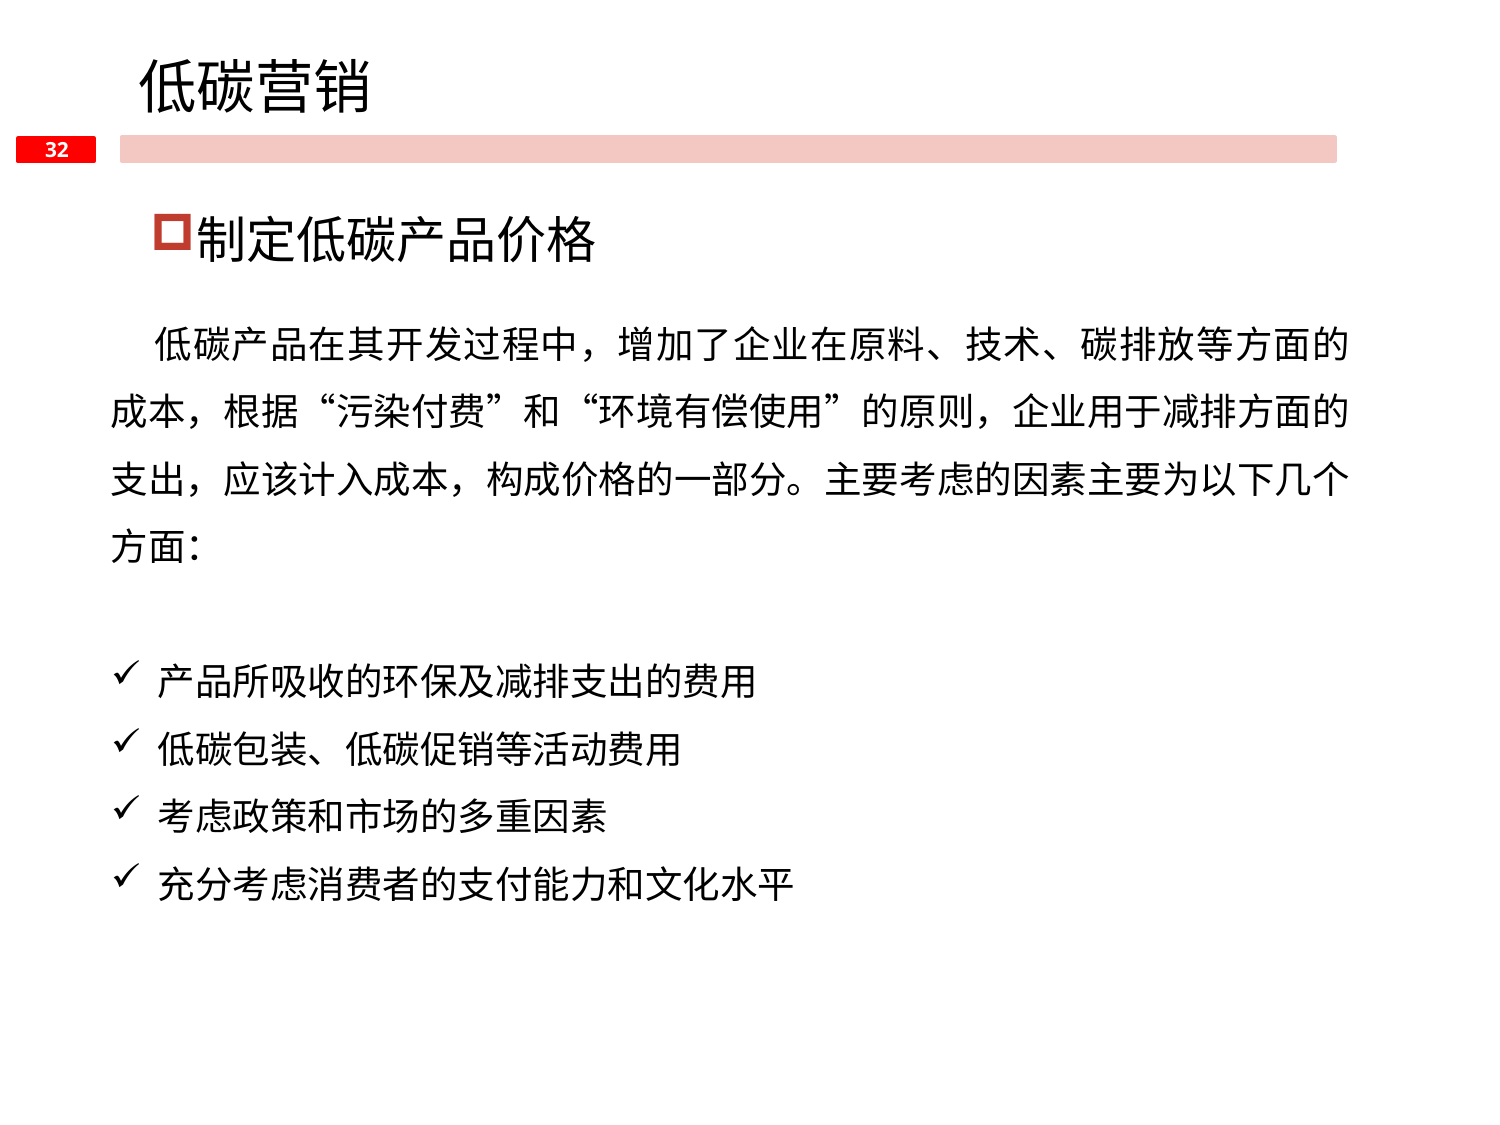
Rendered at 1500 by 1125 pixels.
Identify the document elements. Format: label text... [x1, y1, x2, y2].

text_box 制定低碳产品价格 [135, 201, 1120, 290]
text_box [17, 129, 97, 189]
text_box 低碳产品在其开发过程中，增加了企业在原料、技术、碳排放等方面的成本，根据“污染付费”和“环境有偿使用”的原则，企业用于减排方面的支出，应该计入成本，构成价格的一部分。主要考虑的因素主要为以下几个方面： 产品所吸收的环保及减排支出的费用 低碳包装、低碳促销等活动费用 考虑政策和市场的多重因素 充分考虑消费者的支付能力和文化水平 [96, 290, 1365, 914]
text_box 低碳营销 [123, 42, 958, 128]
